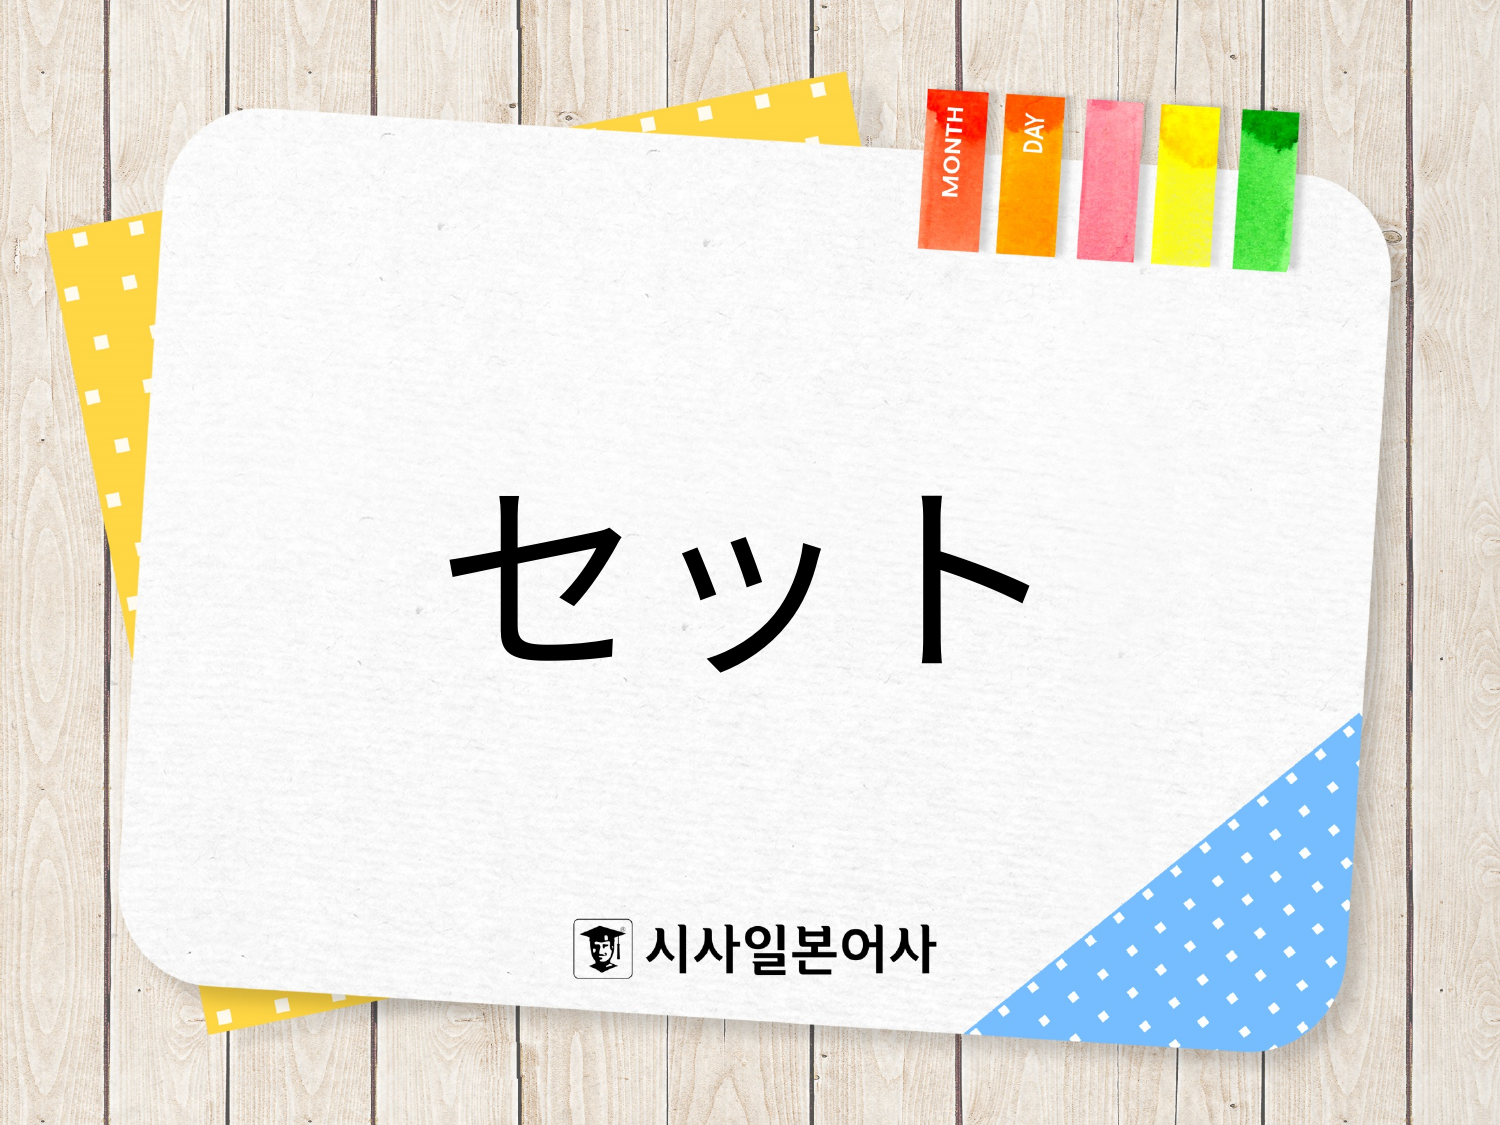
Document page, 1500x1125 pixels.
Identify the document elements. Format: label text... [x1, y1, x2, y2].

title セット [75, 338, 1425, 811]
picture [0, 0, 1500, 1125]
